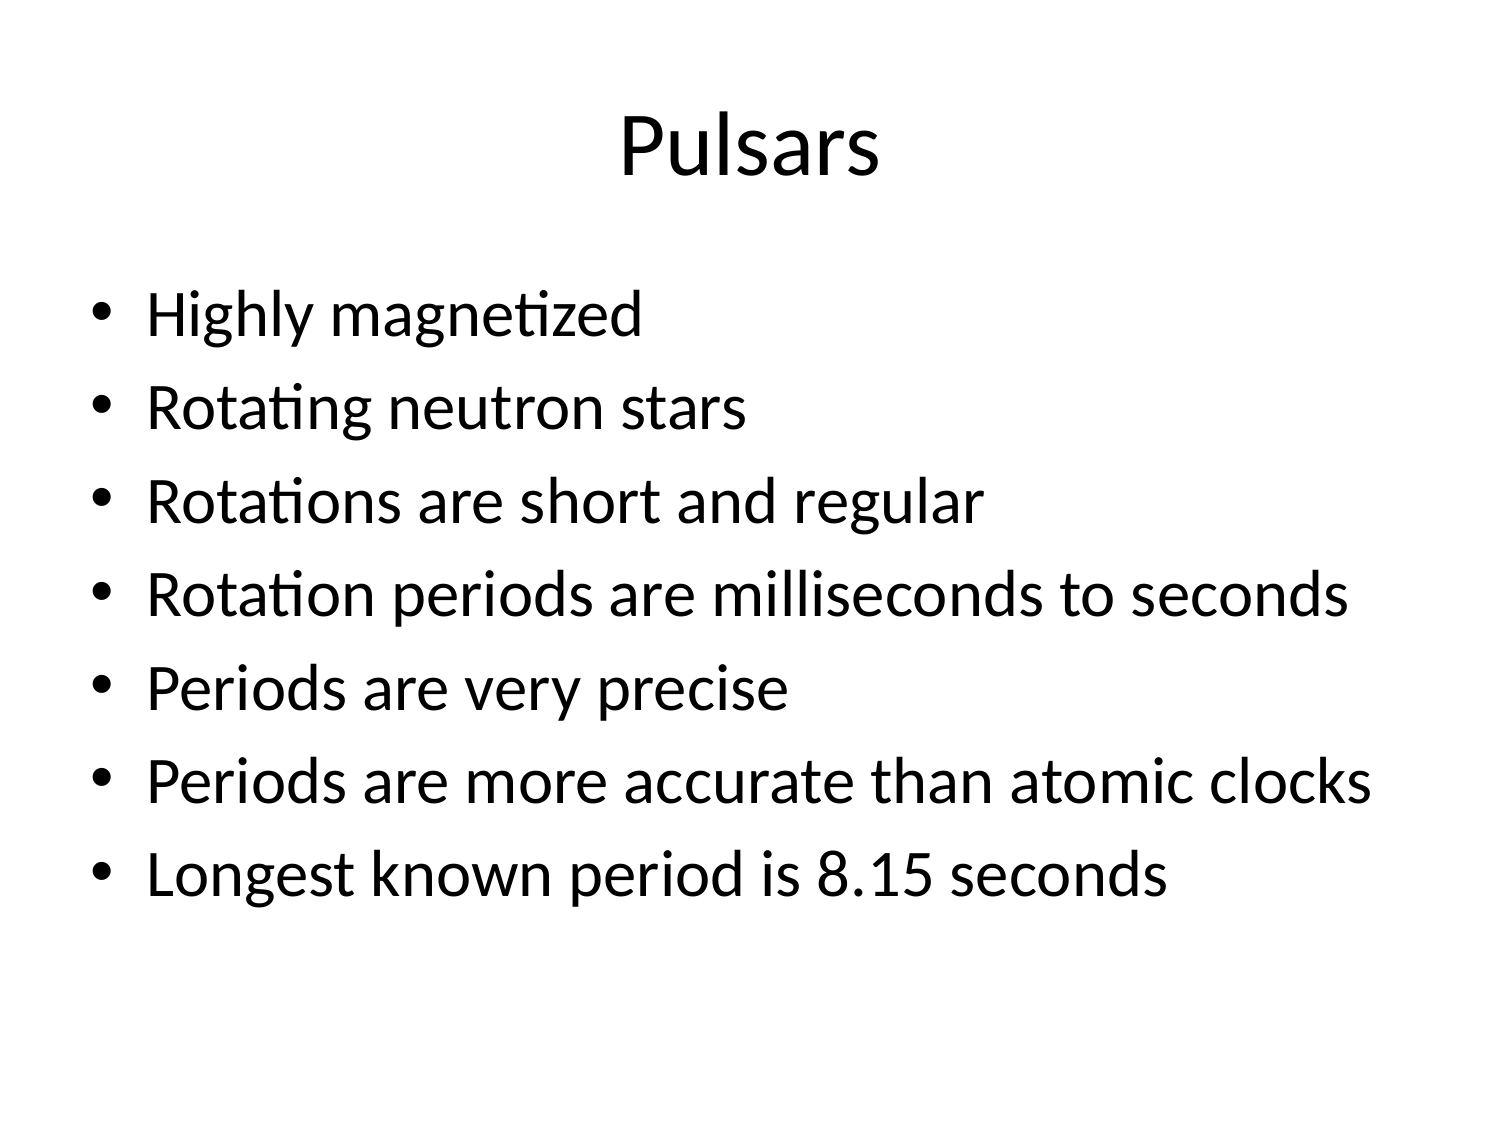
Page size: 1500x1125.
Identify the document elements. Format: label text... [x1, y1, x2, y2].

list Highly magnetized Rotating neutron stars Rotations are short and regular Rotation periods are milliseconds to seconds Periods are very precise Periods are more accurate than atomic clocks Longest known period is 8.15 seconds [75, 262, 1425, 1005]
title Pulsars [75, 45, 1425, 233]
